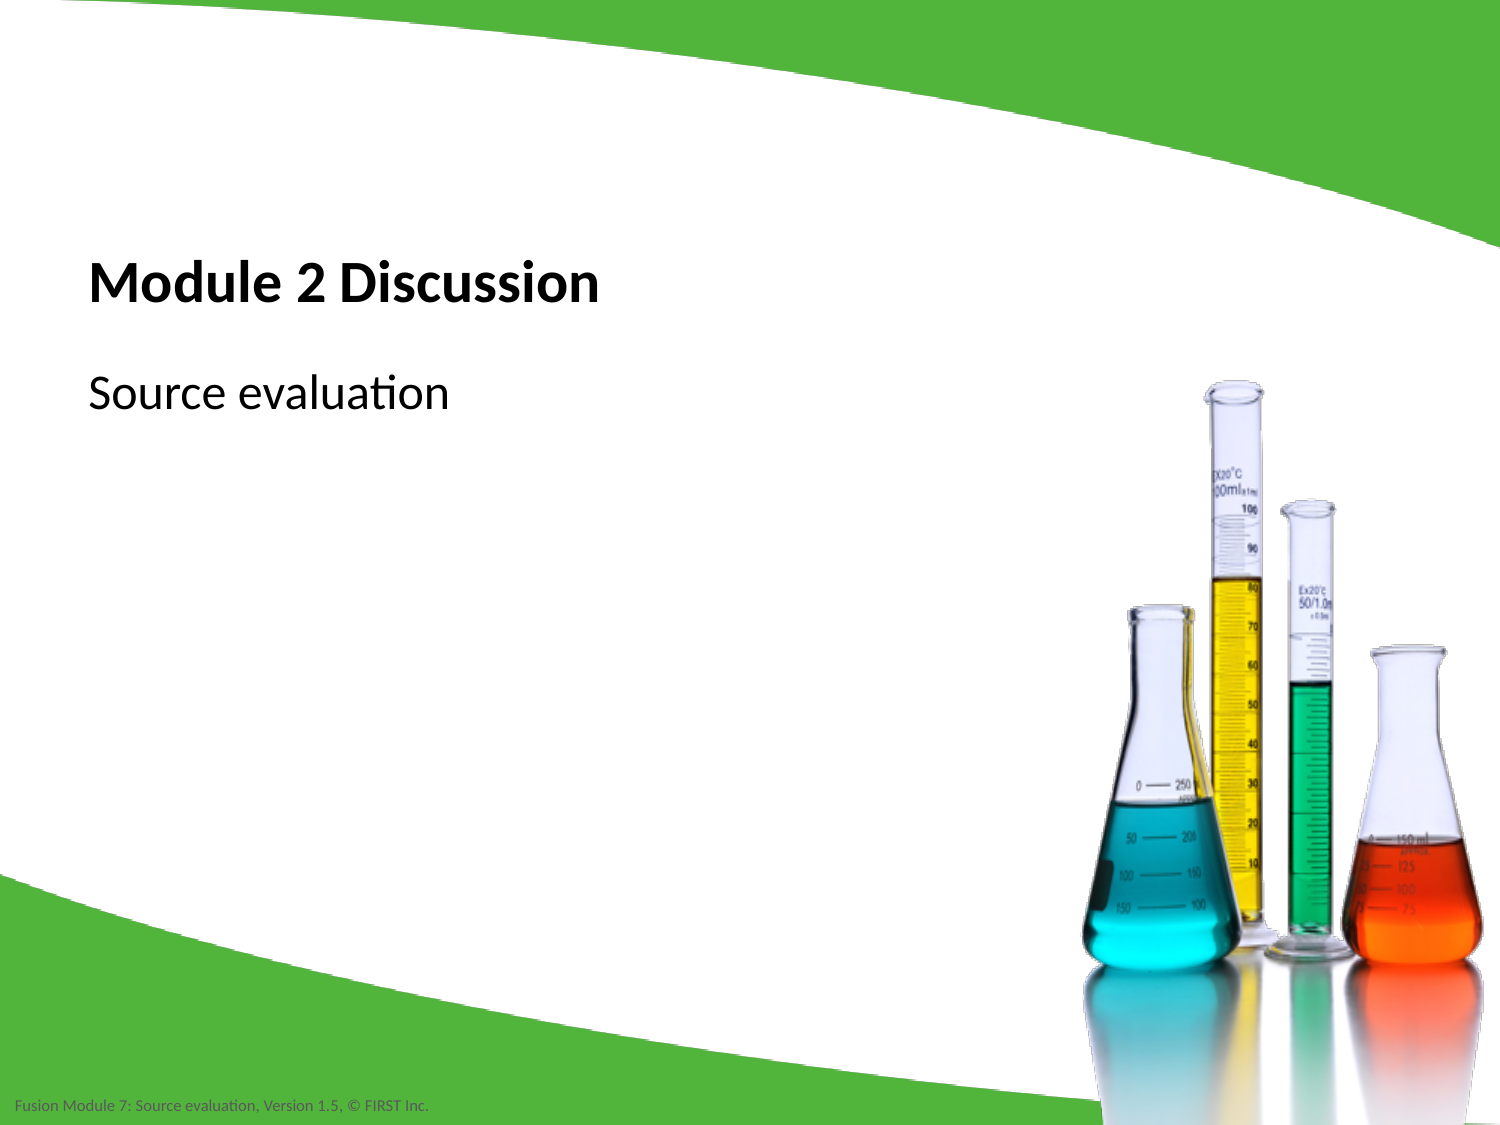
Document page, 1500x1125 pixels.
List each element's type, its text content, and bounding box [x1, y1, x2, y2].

picture [0, 0, 1500, 1125]
text_box Source evaluation [73, 343, 932, 904]
text_box Module 2 Discussion [73, 249, 1424, 317]
